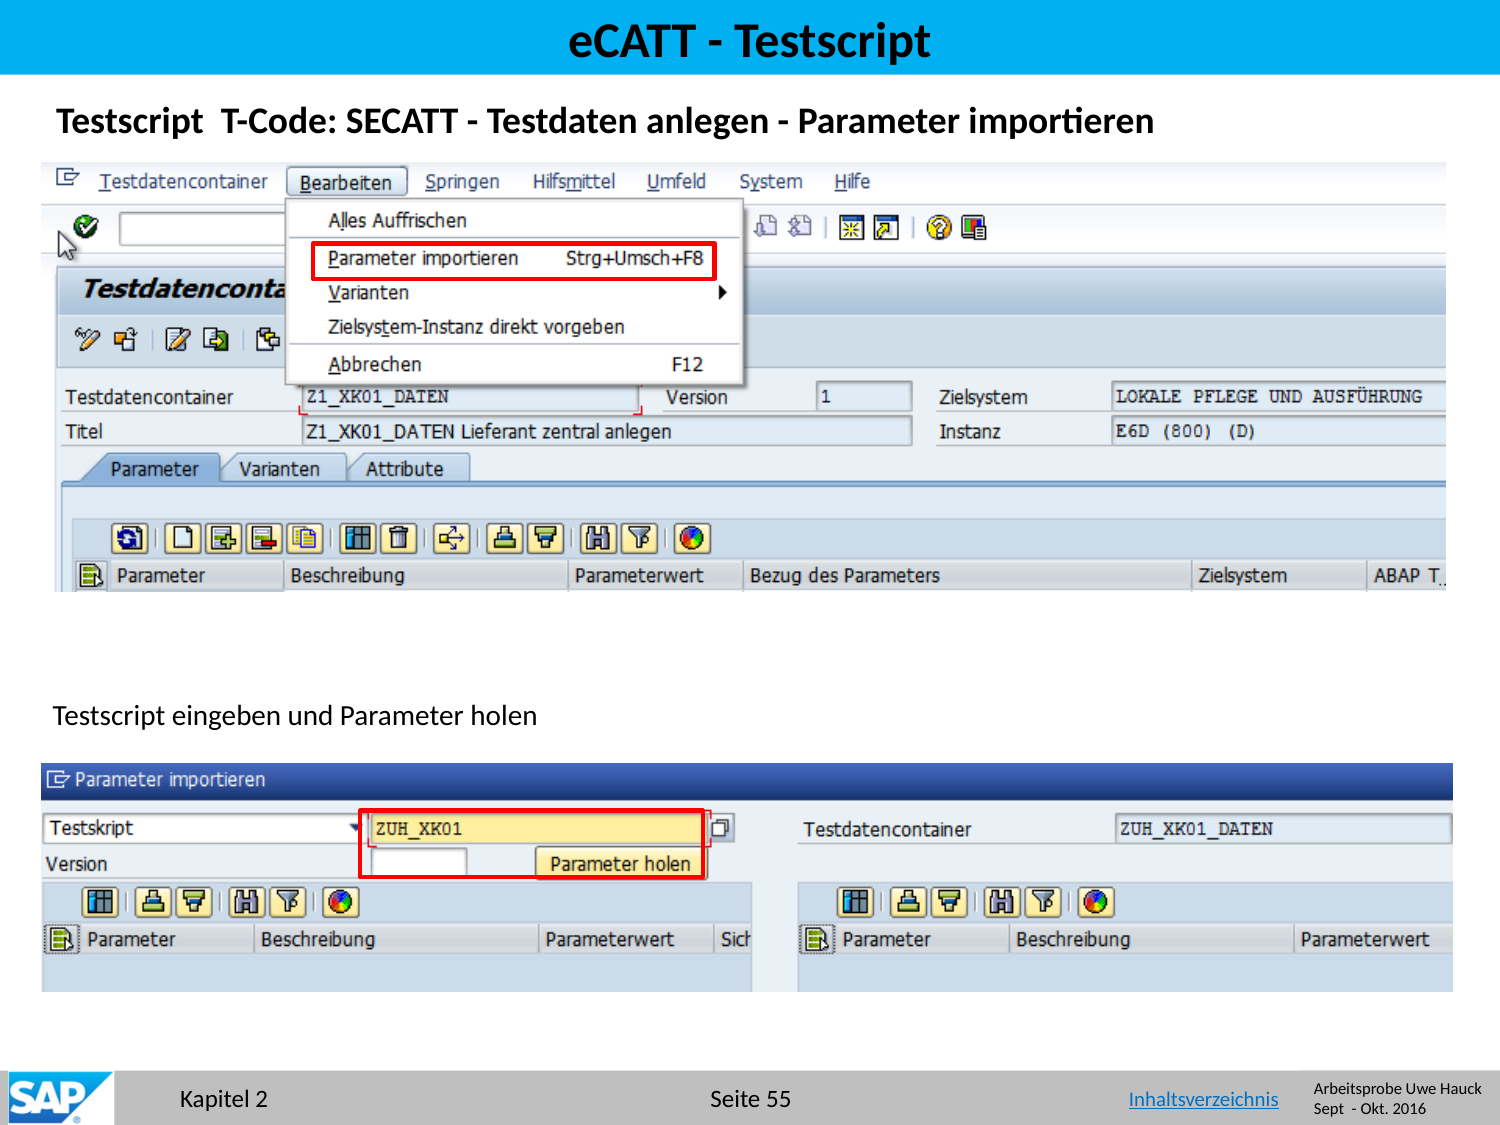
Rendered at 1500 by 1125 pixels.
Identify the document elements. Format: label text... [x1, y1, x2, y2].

text_box eCATT - Testscript [0, 0, 1500, 75]
text_box Inhaltsverzeichnis [1106, 1078, 1299, 1118]
text_box Arbeitsprobe Uwe Hauck Sept - Okt. 2016 [1299, 1070, 1500, 1125]
text_box Testscript T-Code: SECATT - Testdaten anlegen - Parameter importieren [41, 88, 1483, 149]
text_box [0, 1070, 6, 1125]
picture [41, 162, 1447, 593]
text_box [115, 1070, 1299, 1125]
picture [7, 1070, 115, 1125]
text_box Testscript eingeben und Parameter holen [37, 689, 1281, 740]
picture [41, 763, 1453, 992]
text_box Kapitel 2 Seite 55 [165, 1075, 1105, 1120]
